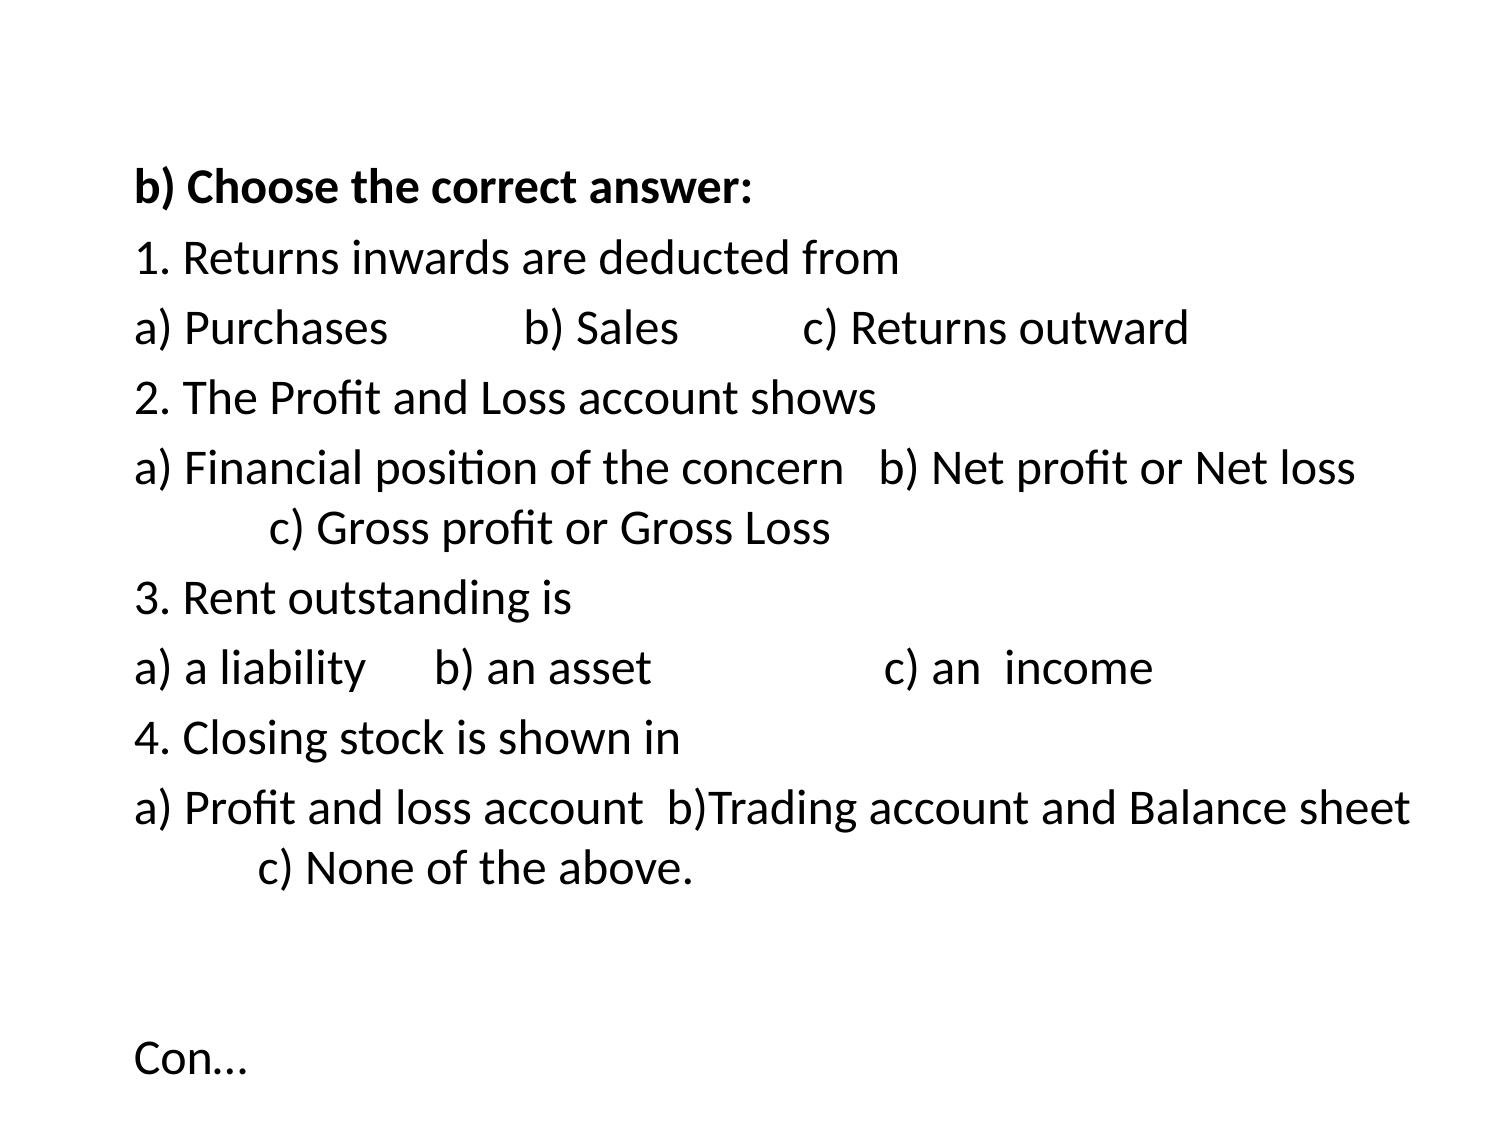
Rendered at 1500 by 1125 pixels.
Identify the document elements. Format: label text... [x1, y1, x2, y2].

list b) Choose the correct answer: 1. Returns inwards are deducted from a) Purchases b) Sales c) Returns outward 2. The Profit and Loss account shows a) Financial position of the concern b) Net profit or Net loss c) Gross profit or Gross Loss 3. Rent outstanding is a) a liability b) an asset c) an income 4. Closing stock is shown in a) Profit and loss account b)Trading account and Balance sheet c) None of the above. Con… [62, 137, 1438, 1100]
